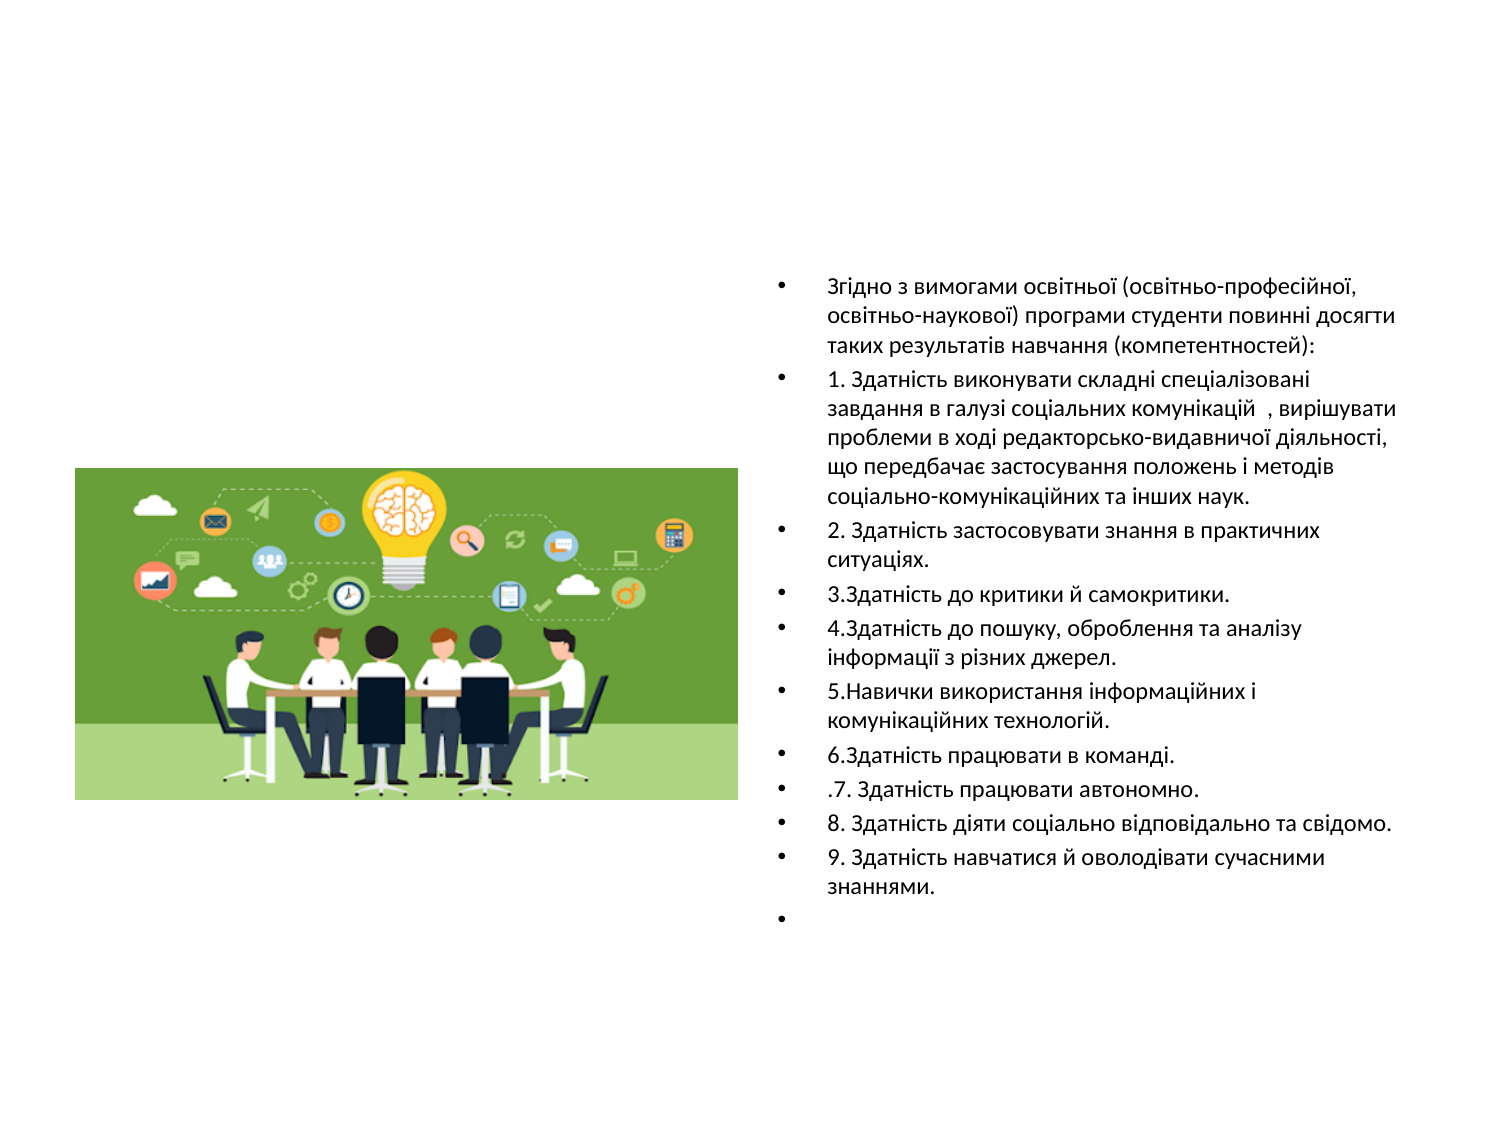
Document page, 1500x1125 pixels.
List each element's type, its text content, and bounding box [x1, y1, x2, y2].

list Згідно з вимогами освітньої (освітньо-професійної, освітньо-наукової) програми студенти повинні досягти таких результатів навчання (компетентностей): 1. Здатність виконувати складні спеціалізовані завдання в галузі соціальних комунікацій , вирішувати проблеми в ході редакторсько-видавничої діяльності, що передбачає застосування положень і методів соціально-комунікаційних та інших наук. 2. Здатність застосовувати знання в практичних ситуаціях. 3.Здатність до критики й самокритики. 4.Здатність до пошуку, оброблення та аналізу інформації з різних джерел. 5.Навички використання інформаційних і комунікаційних технологій. 6.Здатність працювати в команді. .7. Здатність працювати автономно. 8. Здатність діяти соціально відповідально та свідомо. 9. Здатність навчатися й оволодівати сучасними знаннями. [762, 262, 1425, 1005]
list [74, 467, 738, 800]
